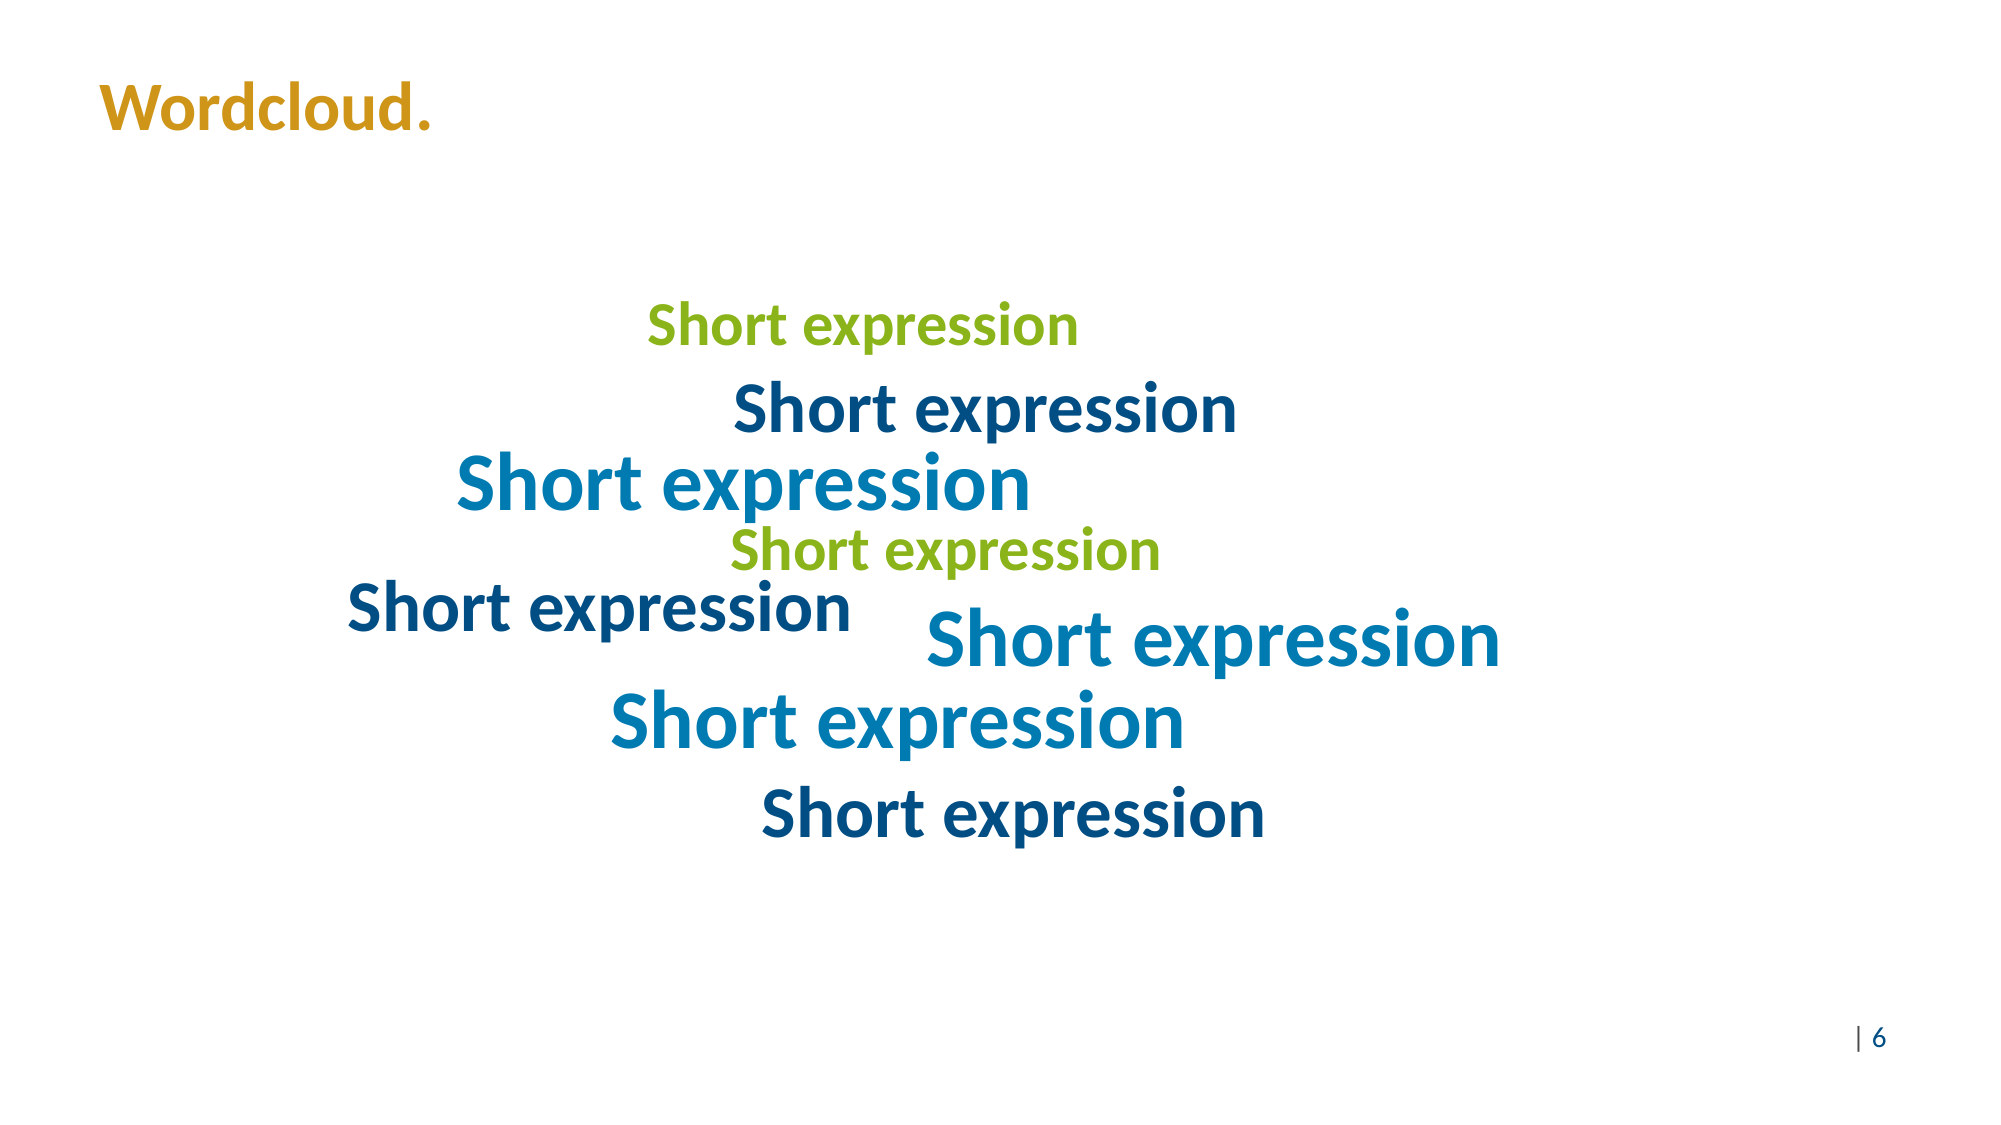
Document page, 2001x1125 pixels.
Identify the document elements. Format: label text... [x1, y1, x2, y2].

text_box Short expression [834, 568, 1572, 684]
text_box Short expression [689, 752, 1271, 853]
text_box Short expression [275, 545, 834, 647]
title Wordcloud. [84, 63, 1295, 154]
text_box Short expression [518, 650, 1257, 766]
text_box Short expression [657, 496, 1240, 583]
text_box Short expression [357, 412, 1146, 527]
text_box Short expression [660, 346, 1243, 448]
text_box Short expression [575, 271, 1157, 358]
